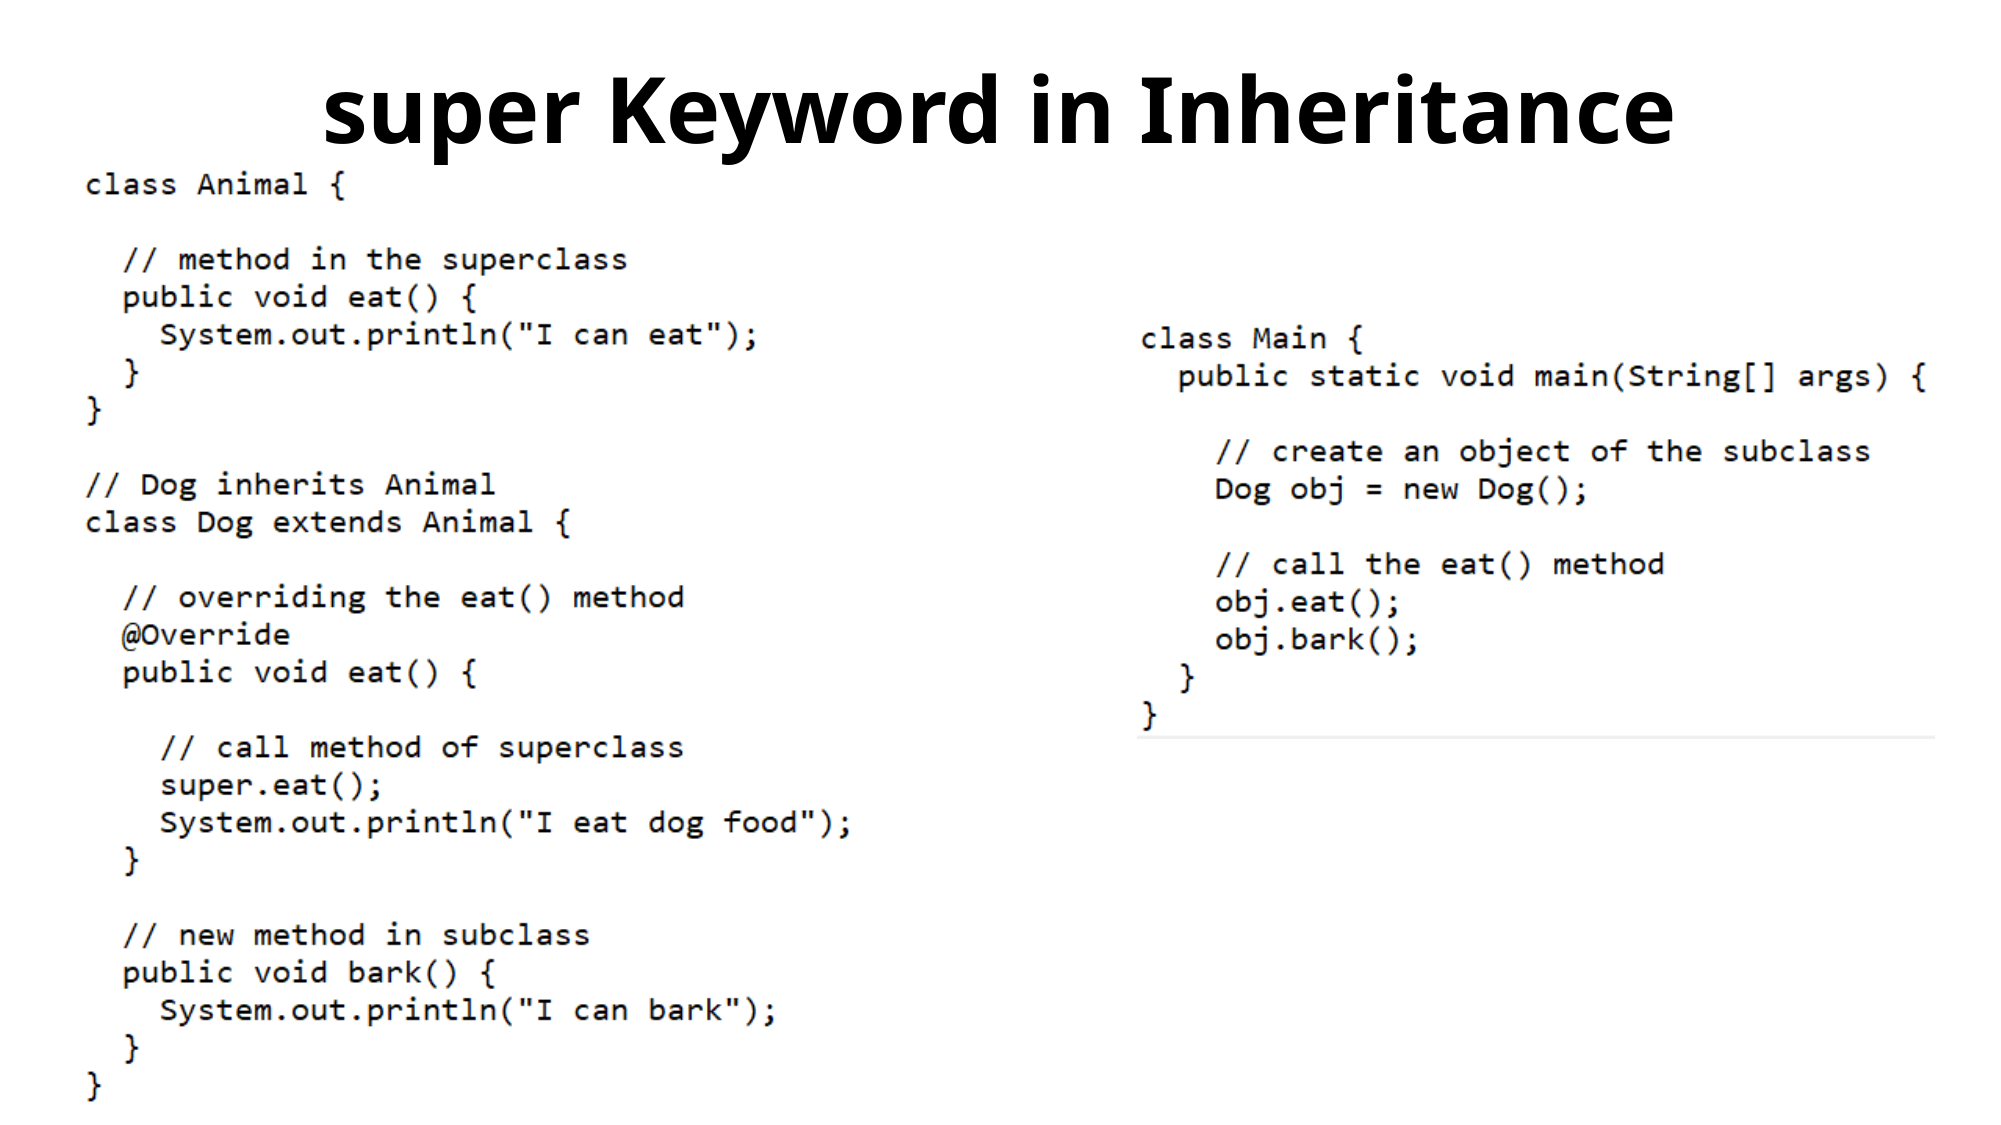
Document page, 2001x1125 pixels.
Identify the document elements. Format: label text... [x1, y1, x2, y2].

picture [80, 168, 861, 1111]
picture [1137, 322, 1935, 739]
title super Keyword in Inheritance [137, 59, 1863, 278]
